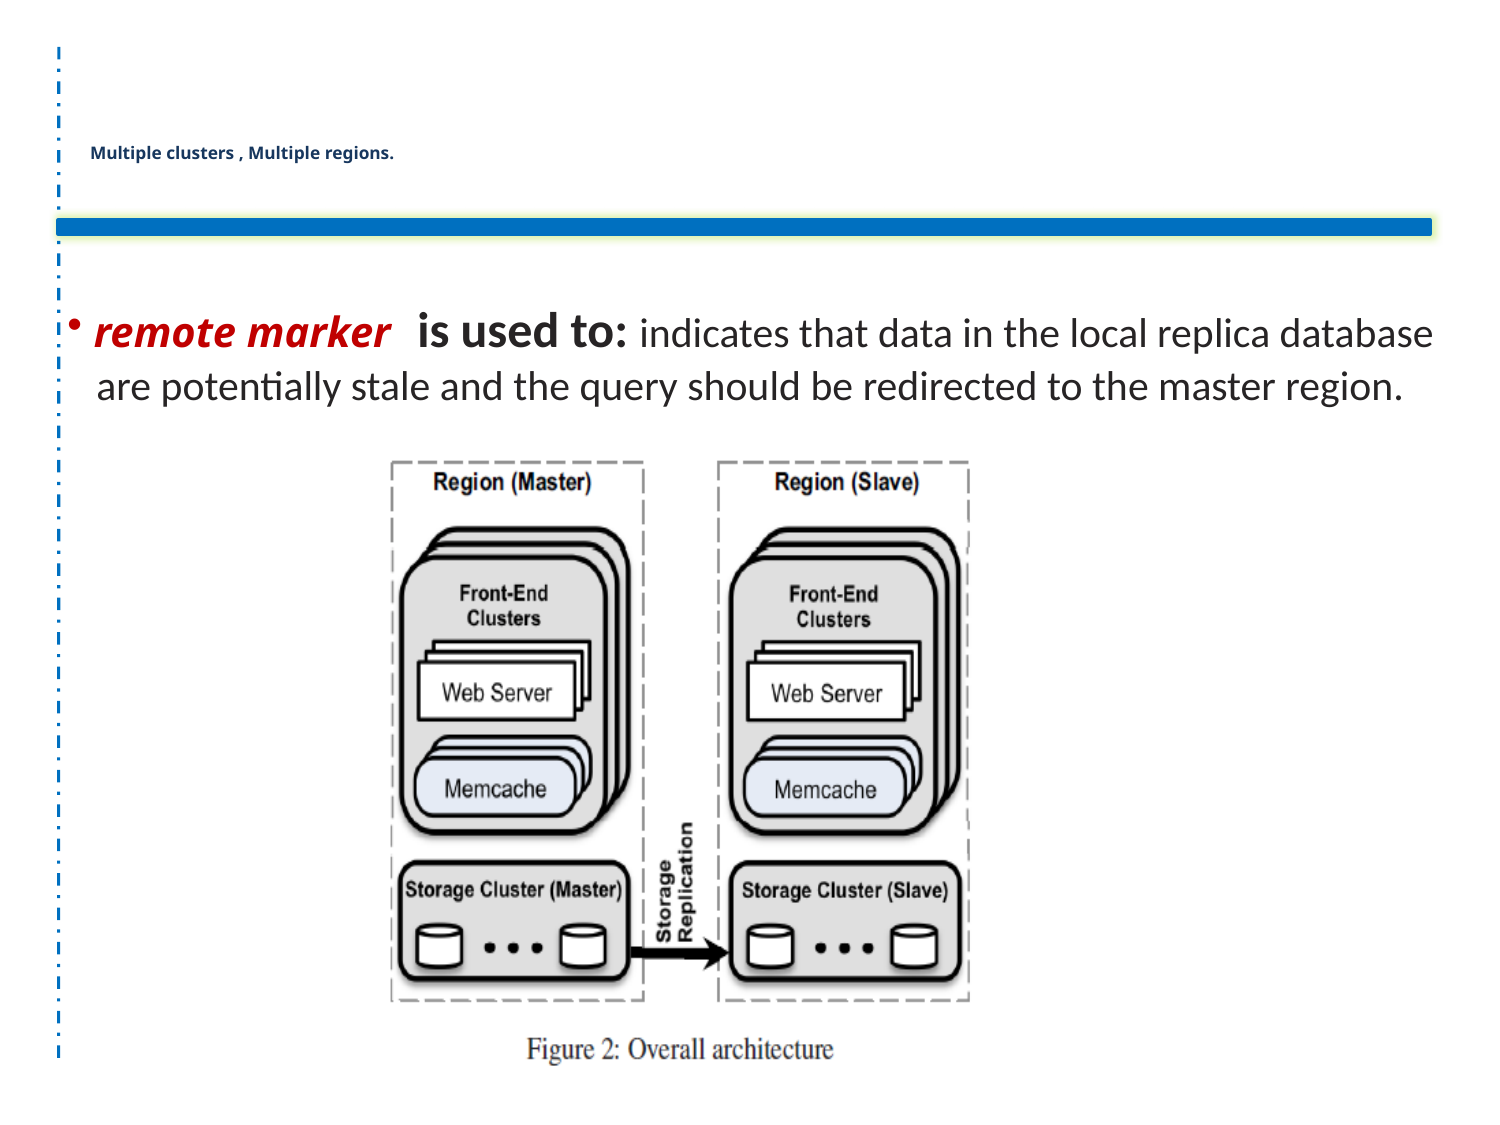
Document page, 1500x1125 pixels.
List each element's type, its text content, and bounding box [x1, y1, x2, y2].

picture [383, 444, 1046, 1067]
text_box [56, 218, 1432, 236]
text_box remote marker is used to: indicates that data in the local replica database are potentially stale and the query should be redirected to the master region. [52, 281, 1450, 417]
text_box [53, 255, 1403, 281]
title Multiple clusters , Multiple regions. [75, 113, 1425, 214]
text_box [53, 417, 1403, 1024]
